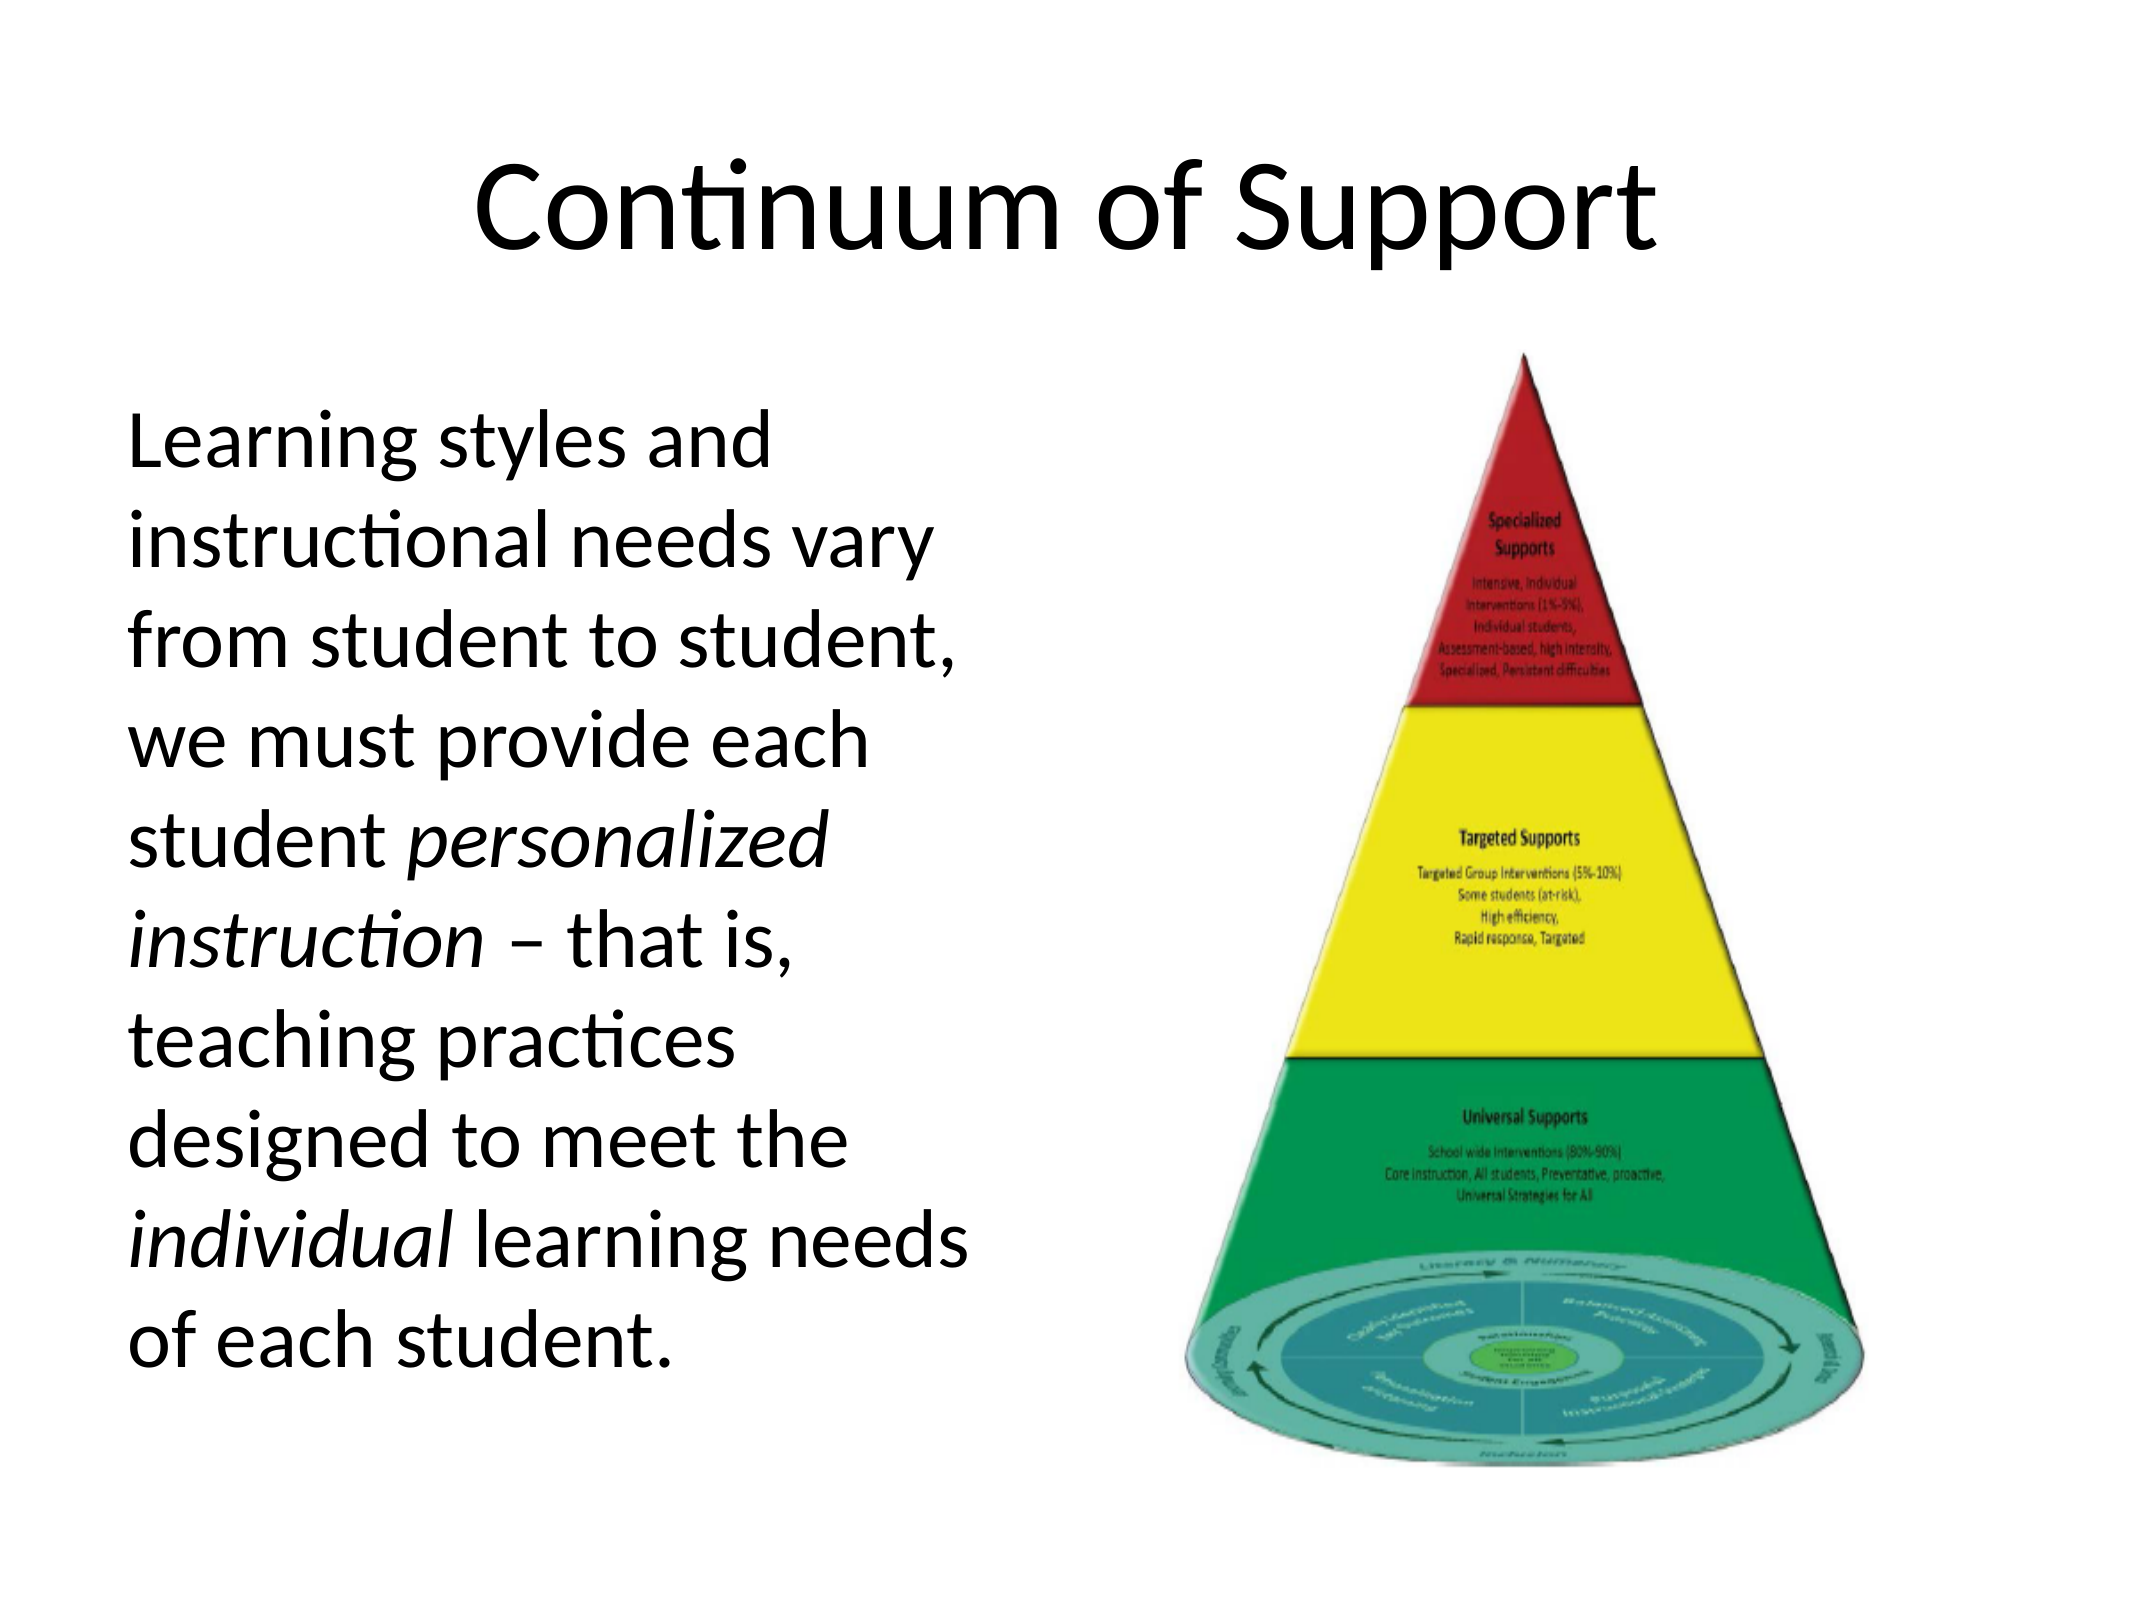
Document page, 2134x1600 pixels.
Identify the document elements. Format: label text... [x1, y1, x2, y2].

list Learning styles and instructional needs vary from student to student, we must provide each student personalized instruction – that is, teaching practices designed to meet the individual learning needs of each student. [106, 373, 1011, 1430]
title Continuum of Support [106, 64, 2027, 331]
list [1016, 349, 2097, 1476]
